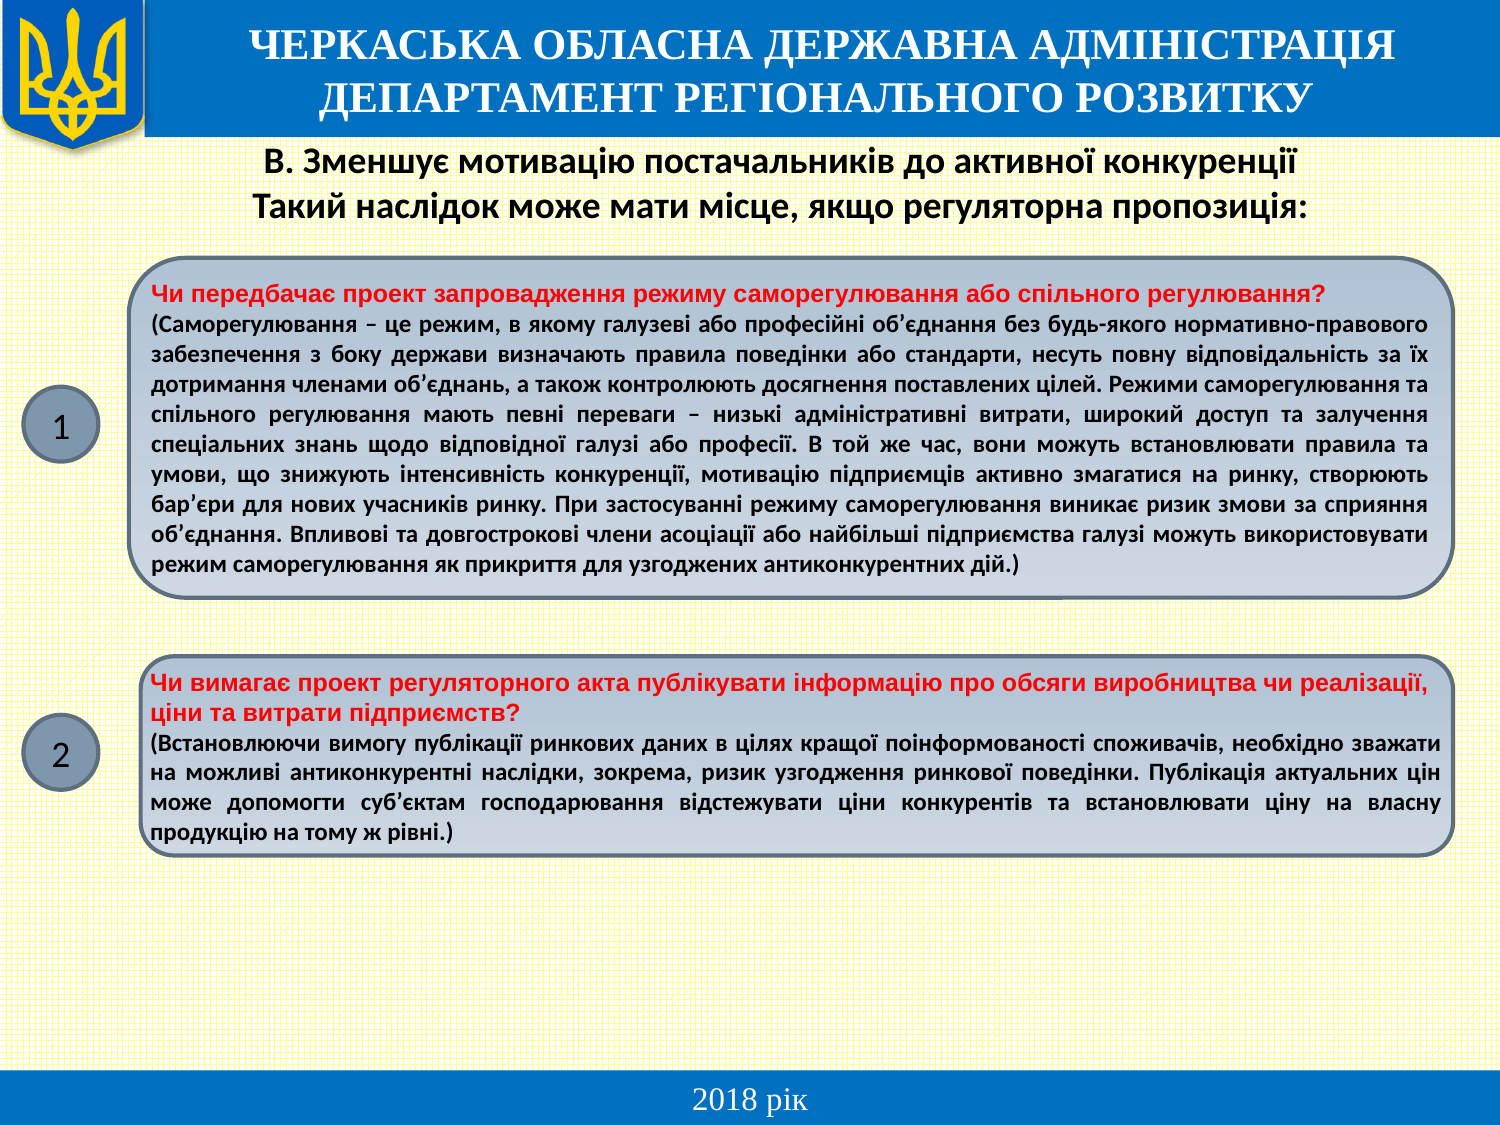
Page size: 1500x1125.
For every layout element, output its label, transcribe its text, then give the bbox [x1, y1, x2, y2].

text_box Чи вимагає проект регуляторного акта публікувати інформацію про обсяги виробництва чи реалізації, ціни та витрати підприємств? (Встановлюючи вимогу публікації ринкових даних в цілях кращої поінформованості споживачів, необхідно зважати на можливі антиконкурентні наслідки, зокрема, ризик узгодження ринкової поведінки. Публікація актуальних цін може допомогти суб’єктам господарювання відстежувати ціни конкурентів та встановлювати ціну на власну продукцію на тому ж рівні.) [138, 654, 1456, 858]
text_box Чи передбачає проект запровадження режиму саморегулювання або спільного регулювання? (Саморегулювання – це режим, в якому галузеві або професійні об’єднання без будь-якого нормативно-правового забезпечення з боку держави визначають правила поведінки або стандарти, несуть повну відповідальність за їх дотримання членами об’єднань, а також контролюють досягнення поставлених цілей. Режими саморегулювання та спільного регулювання мають певні переваги – низькі адміністративні витрати, широкий доступ та залучення спеціальних знань щодо відповідної галузі або професії. В той же час, вони можуть встановлювати правила та умови, що знижують інтенсивність конкуренції, мотивацію підприємців активно змагатися на ринку, створюють бар’єри для нових учасників ринку. При застосуванні режиму саморегулювання виникає ризик змови за сприяння об’єднання. Впливові та довгострокові члени асоціації або найбільші підприємства галузі можуть використовувати режим саморегулювання як прикриття для узгоджених антиконкурентних дій.) [126, 255, 1456, 600]
title ЧЕРКАСЬКА ОБЛАСНА ДЕРЖАВНА АДМІНІСТРАЦІЯ ДЕПАРТАМЕНТ РЕГІОНАЛЬНОГО РОЗВИТКУ [151, 0, 1500, 138]
picture [0, 0, 145, 151]
list 2018 рік [0, 1070, 1500, 1125]
text_box 1 [21, 384, 101, 464]
text_box В. Зменшує мотивацію постачальників до активної конкуренції Такий наслідок може мати місце, якщо регуляторна пропозиція: [163, 128, 1383, 234]
text_box 2 [21, 712, 101, 792]
